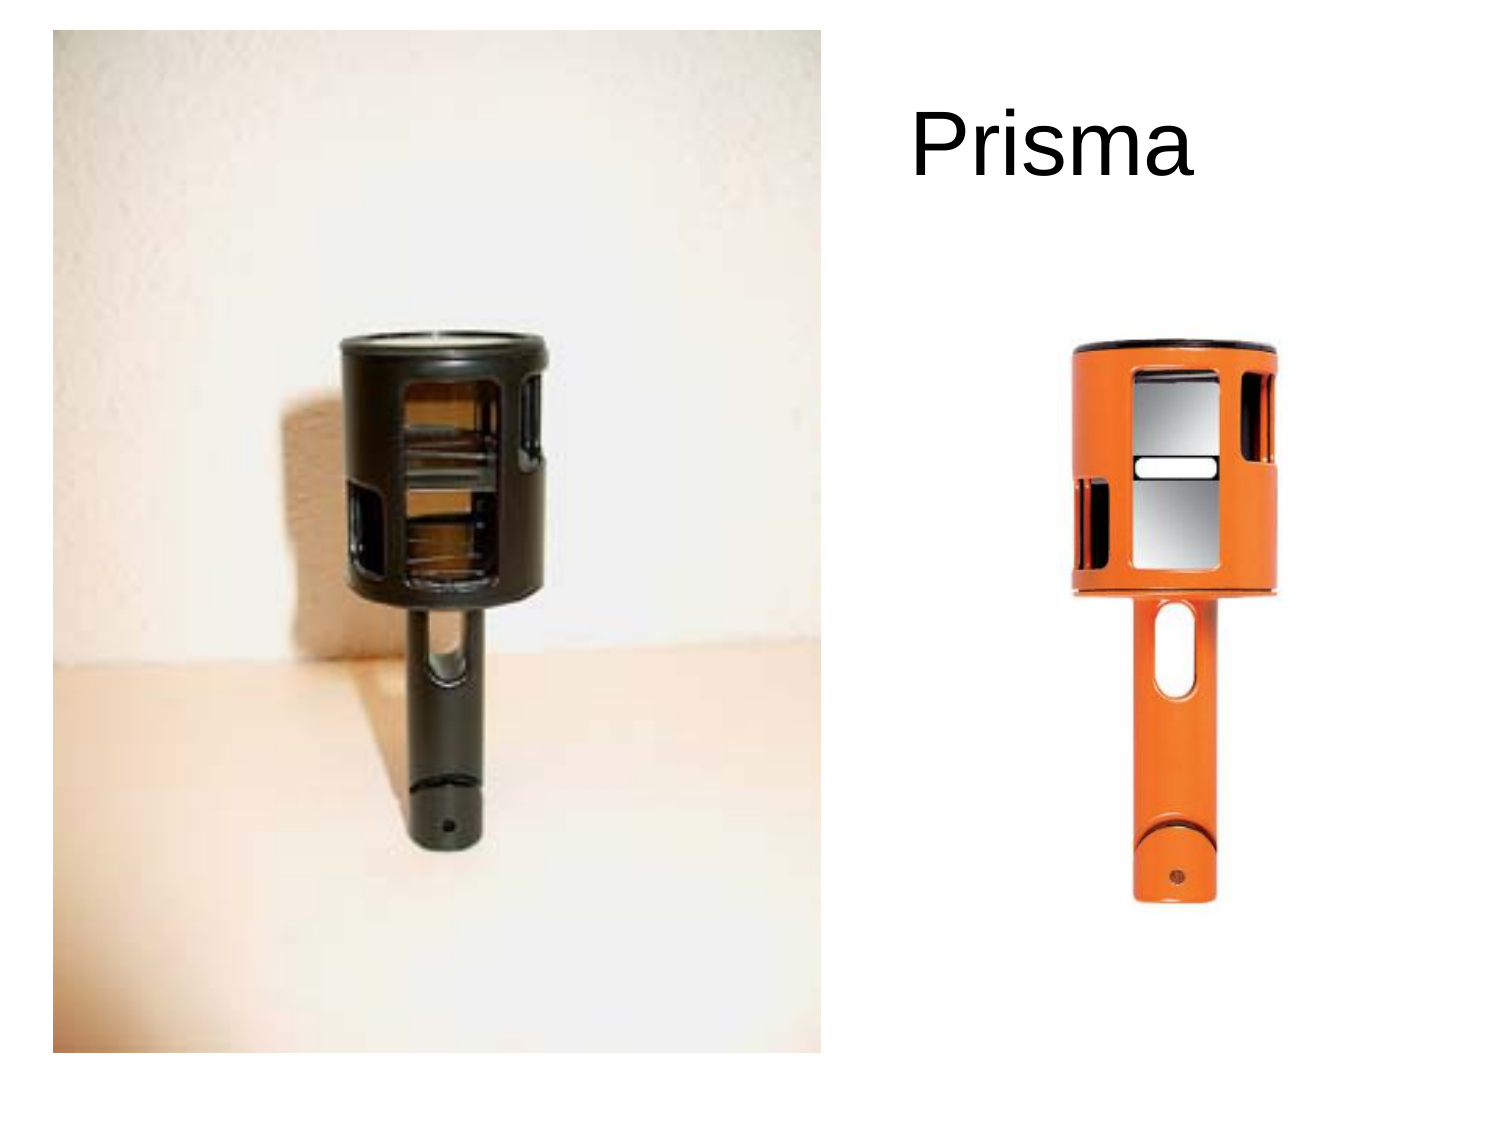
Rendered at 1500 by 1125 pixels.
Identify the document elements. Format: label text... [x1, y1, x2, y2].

title Prisma [826, 45, 1425, 233]
picture [52, 30, 822, 1053]
picture [1056, 326, 1292, 916]
